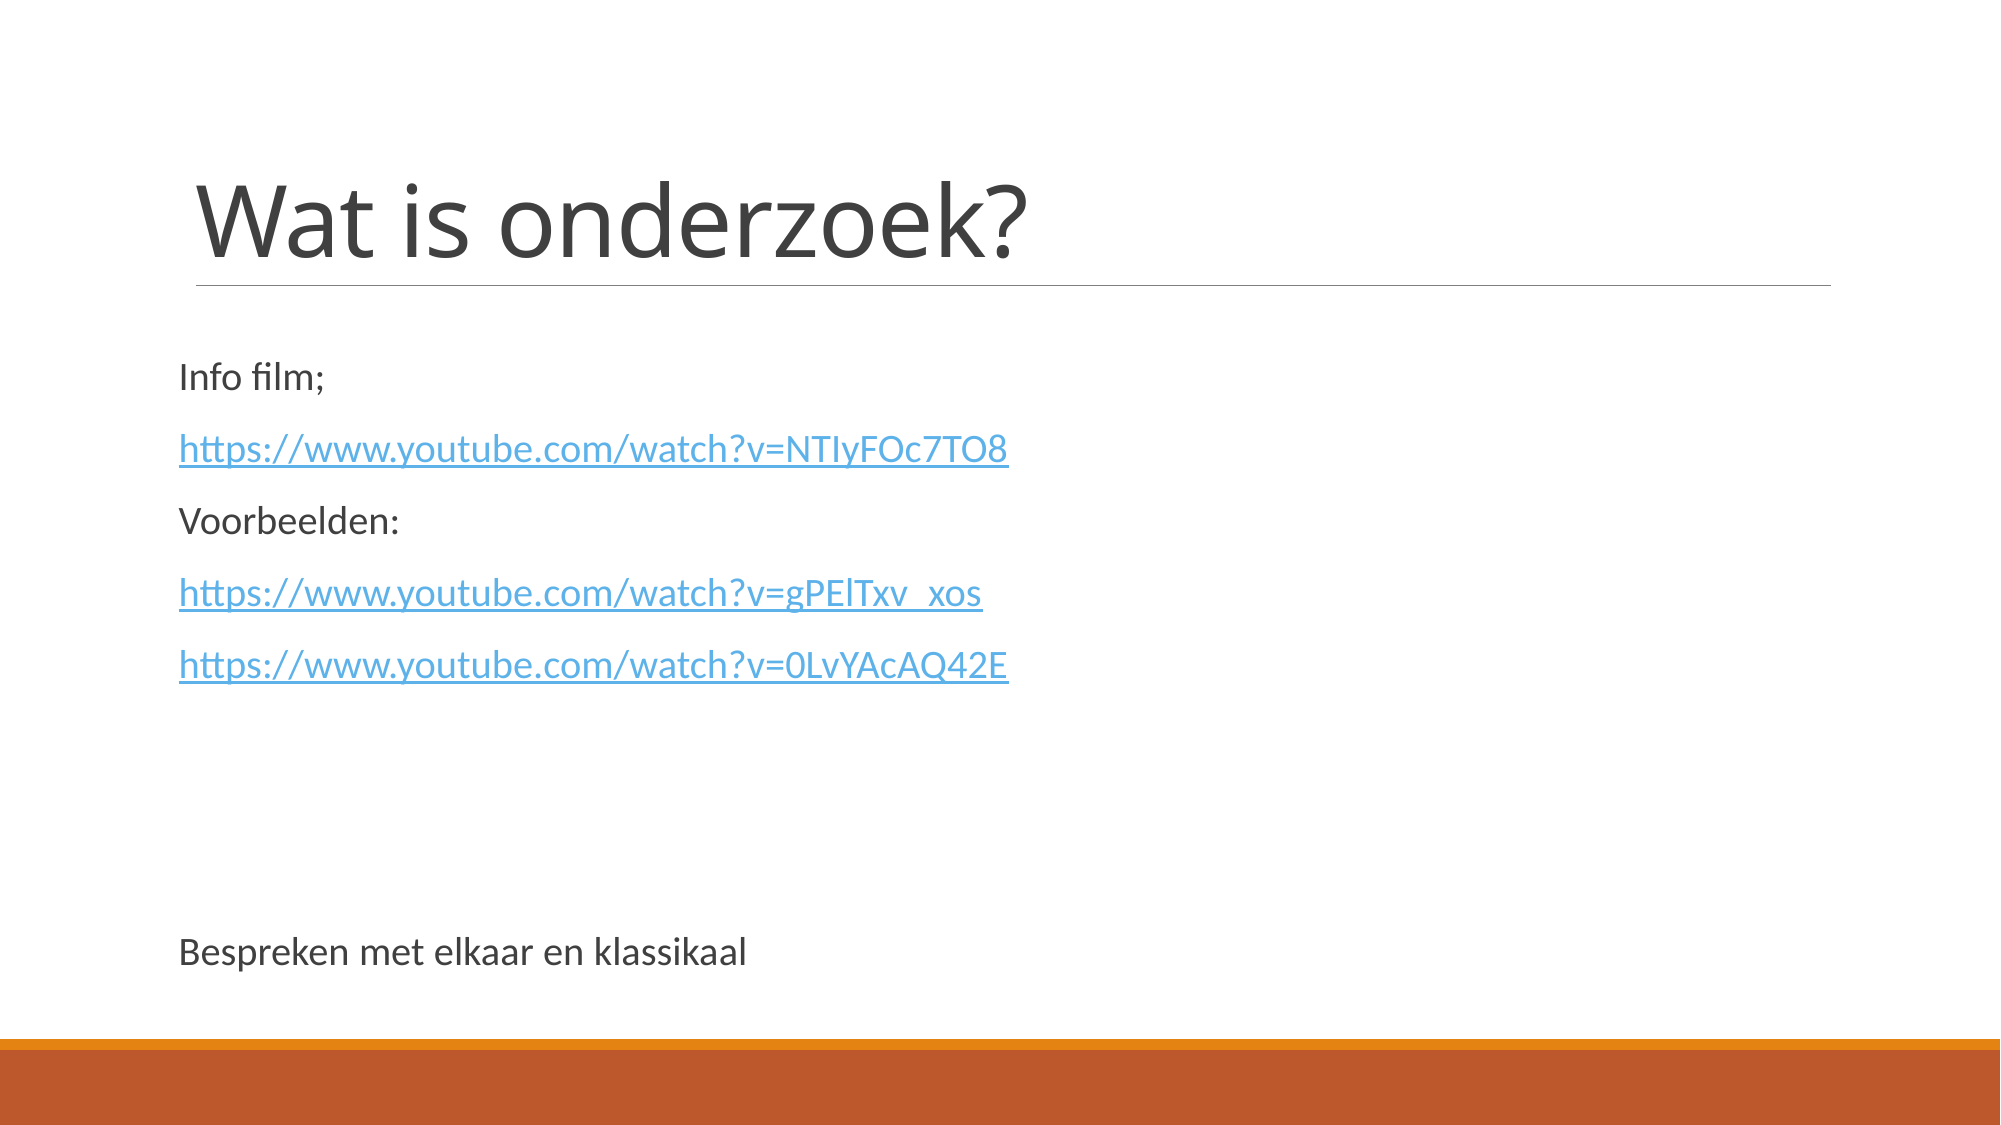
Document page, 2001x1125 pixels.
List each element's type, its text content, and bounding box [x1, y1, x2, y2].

title Wat is onderzoek? [180, 47, 1830, 285]
list Info film; https://www.youtube.com/watch?v=NTIyFOc7TO8 Voorbeelden: https://www.youtube.com/watch?v=gPElTxv_xos https://www.youtube.com/watch?v=0LvYAcAQ42E Bespreken met elkaar en klassikaal [124, 271, 1394, 986]
